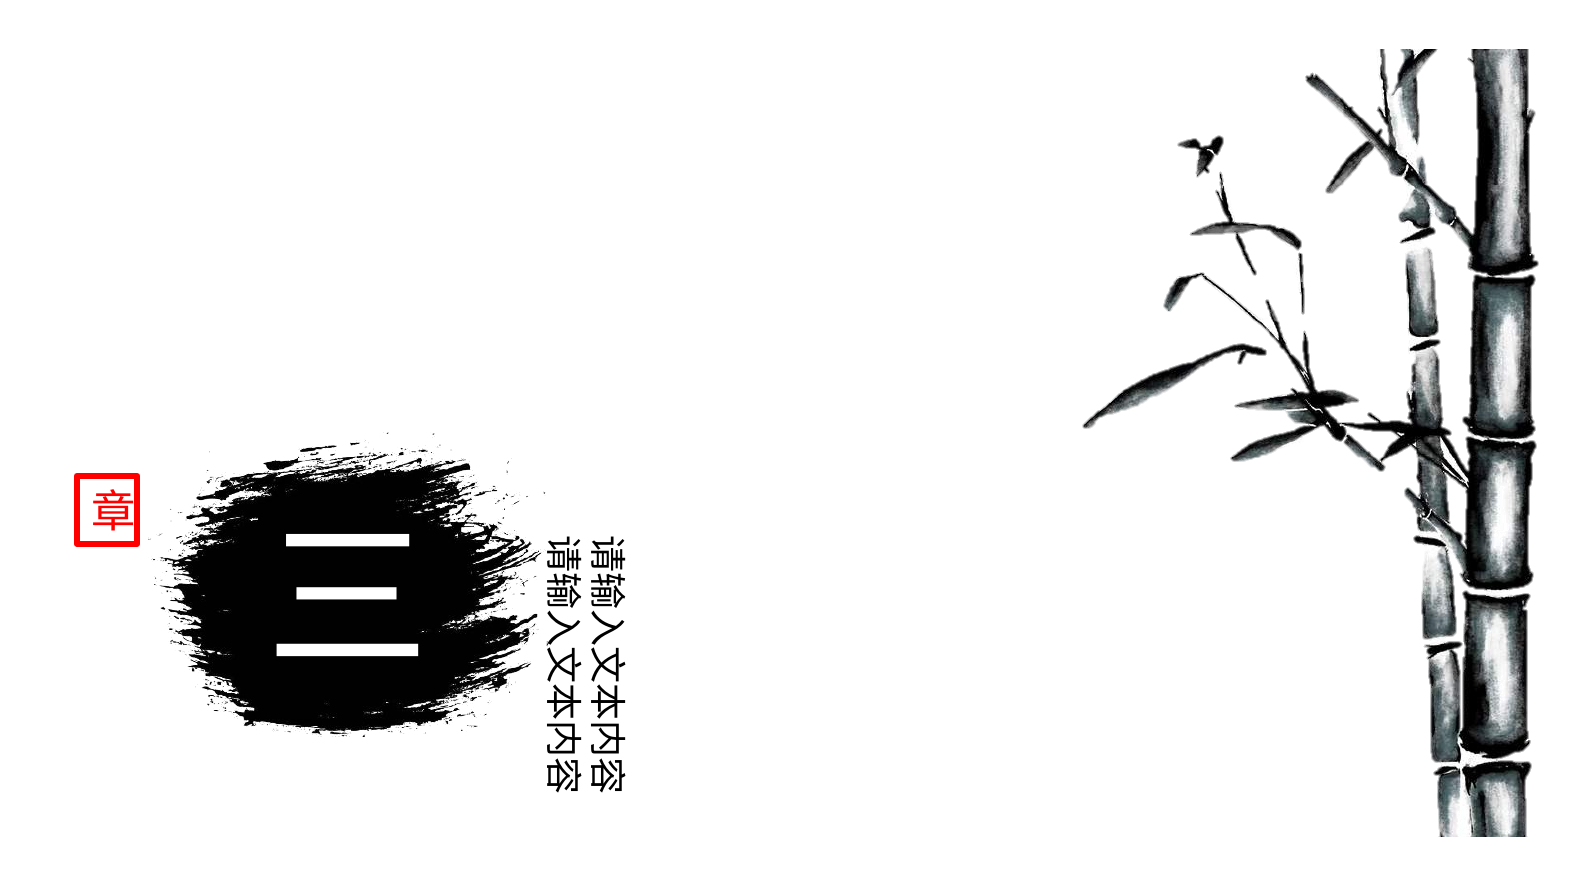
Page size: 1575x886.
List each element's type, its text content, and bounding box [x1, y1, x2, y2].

picture [1049, 49, 1563, 837]
text_box 章 [76, 475, 138, 544]
text_box 请输入文本内容 请输入文本内容 [519, 521, 640, 814]
picture [147, 425, 555, 737]
